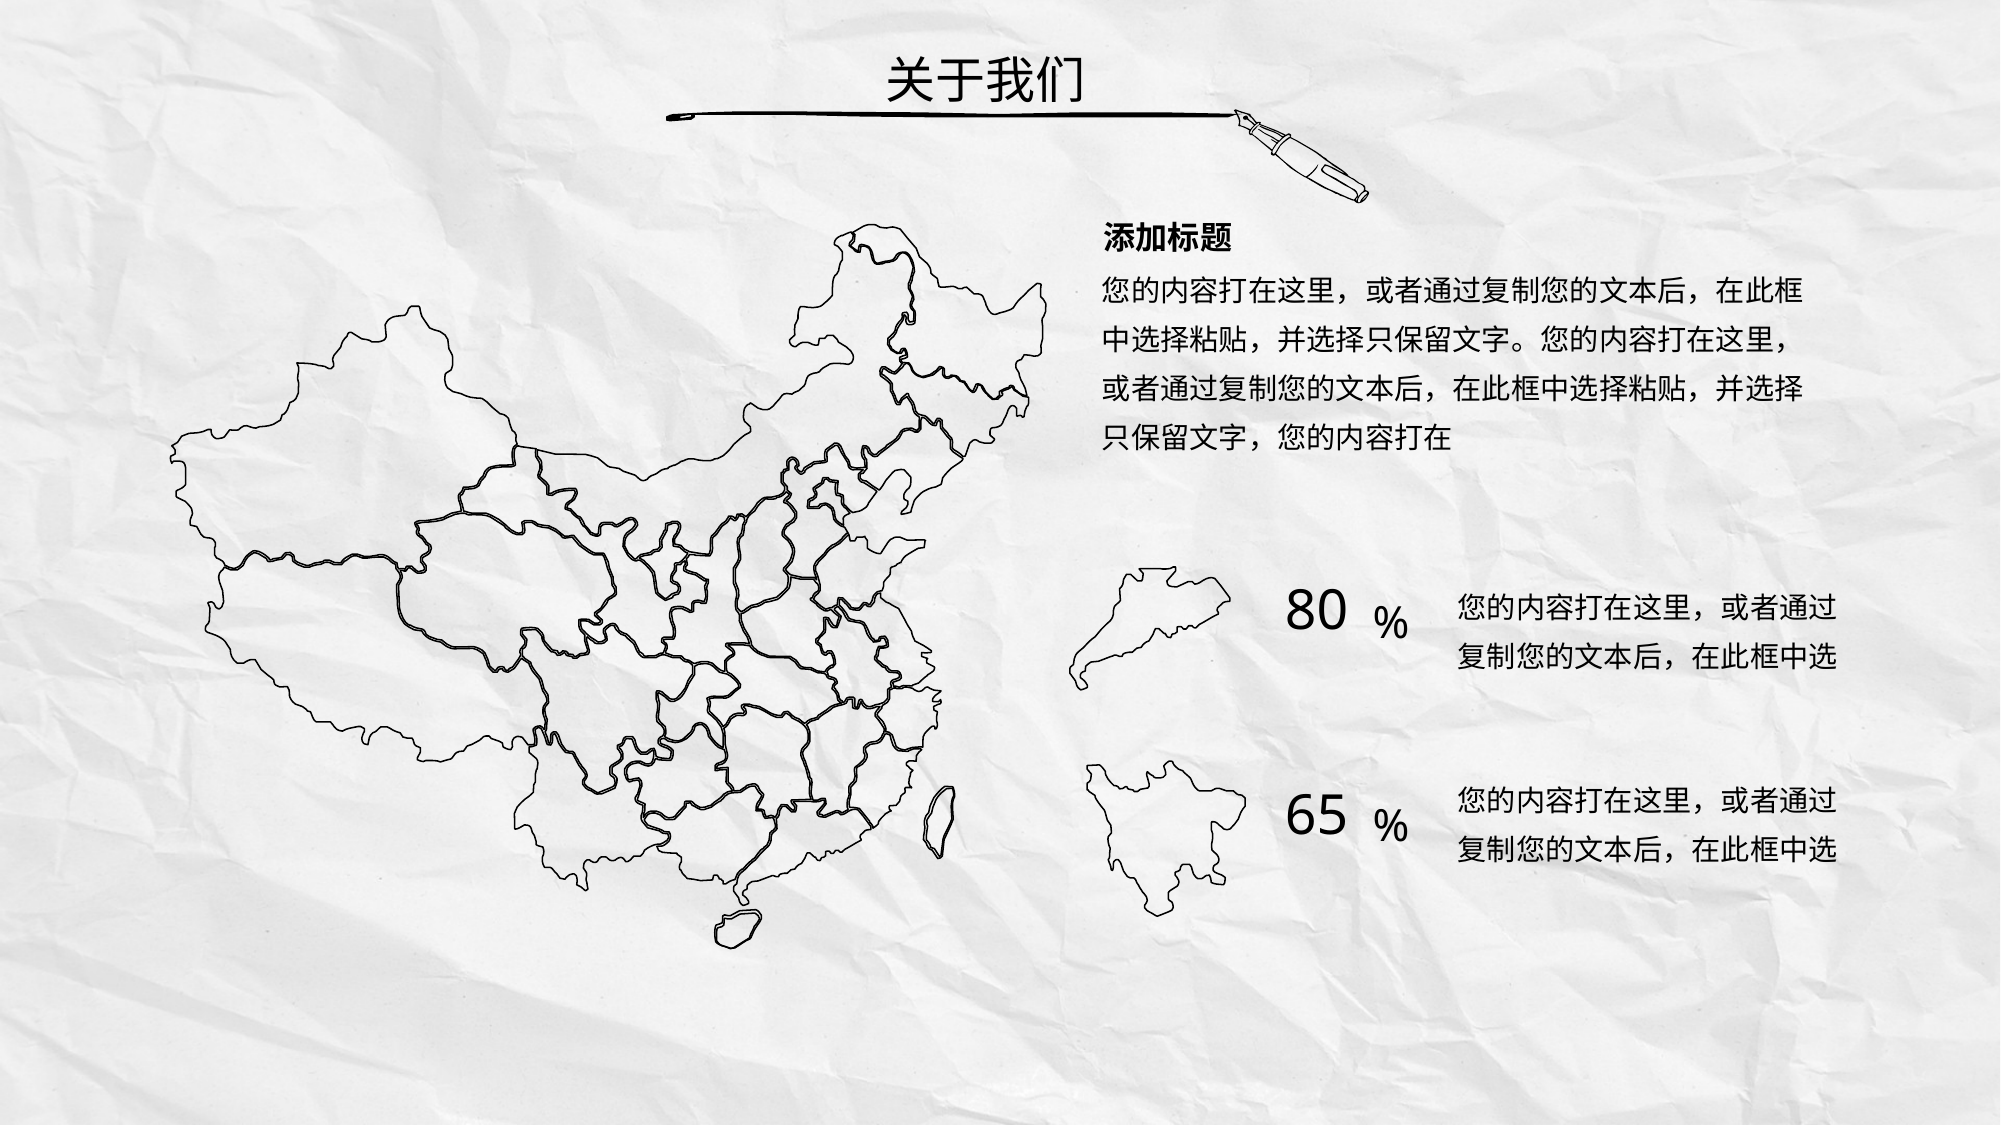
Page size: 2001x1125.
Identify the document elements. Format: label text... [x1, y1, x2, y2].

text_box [1087, 185, 1839, 465]
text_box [1264, 771, 1426, 859]
text_box [1069, 566, 1230, 690]
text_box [1264, 566, 1426, 656]
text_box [170, 224, 1046, 949]
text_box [666, 40, 1334, 230]
text_box 您的内容打在这里，或者通过复制您的文本后，在此框中选 [1443, 567, 1882, 681]
text_box 您的内容打在这里，或者通过复制您的文本后，在此框中选 [1443, 760, 1882, 874]
text_box [1087, 761, 1246, 917]
picture [0, 0, 2001, 1125]
